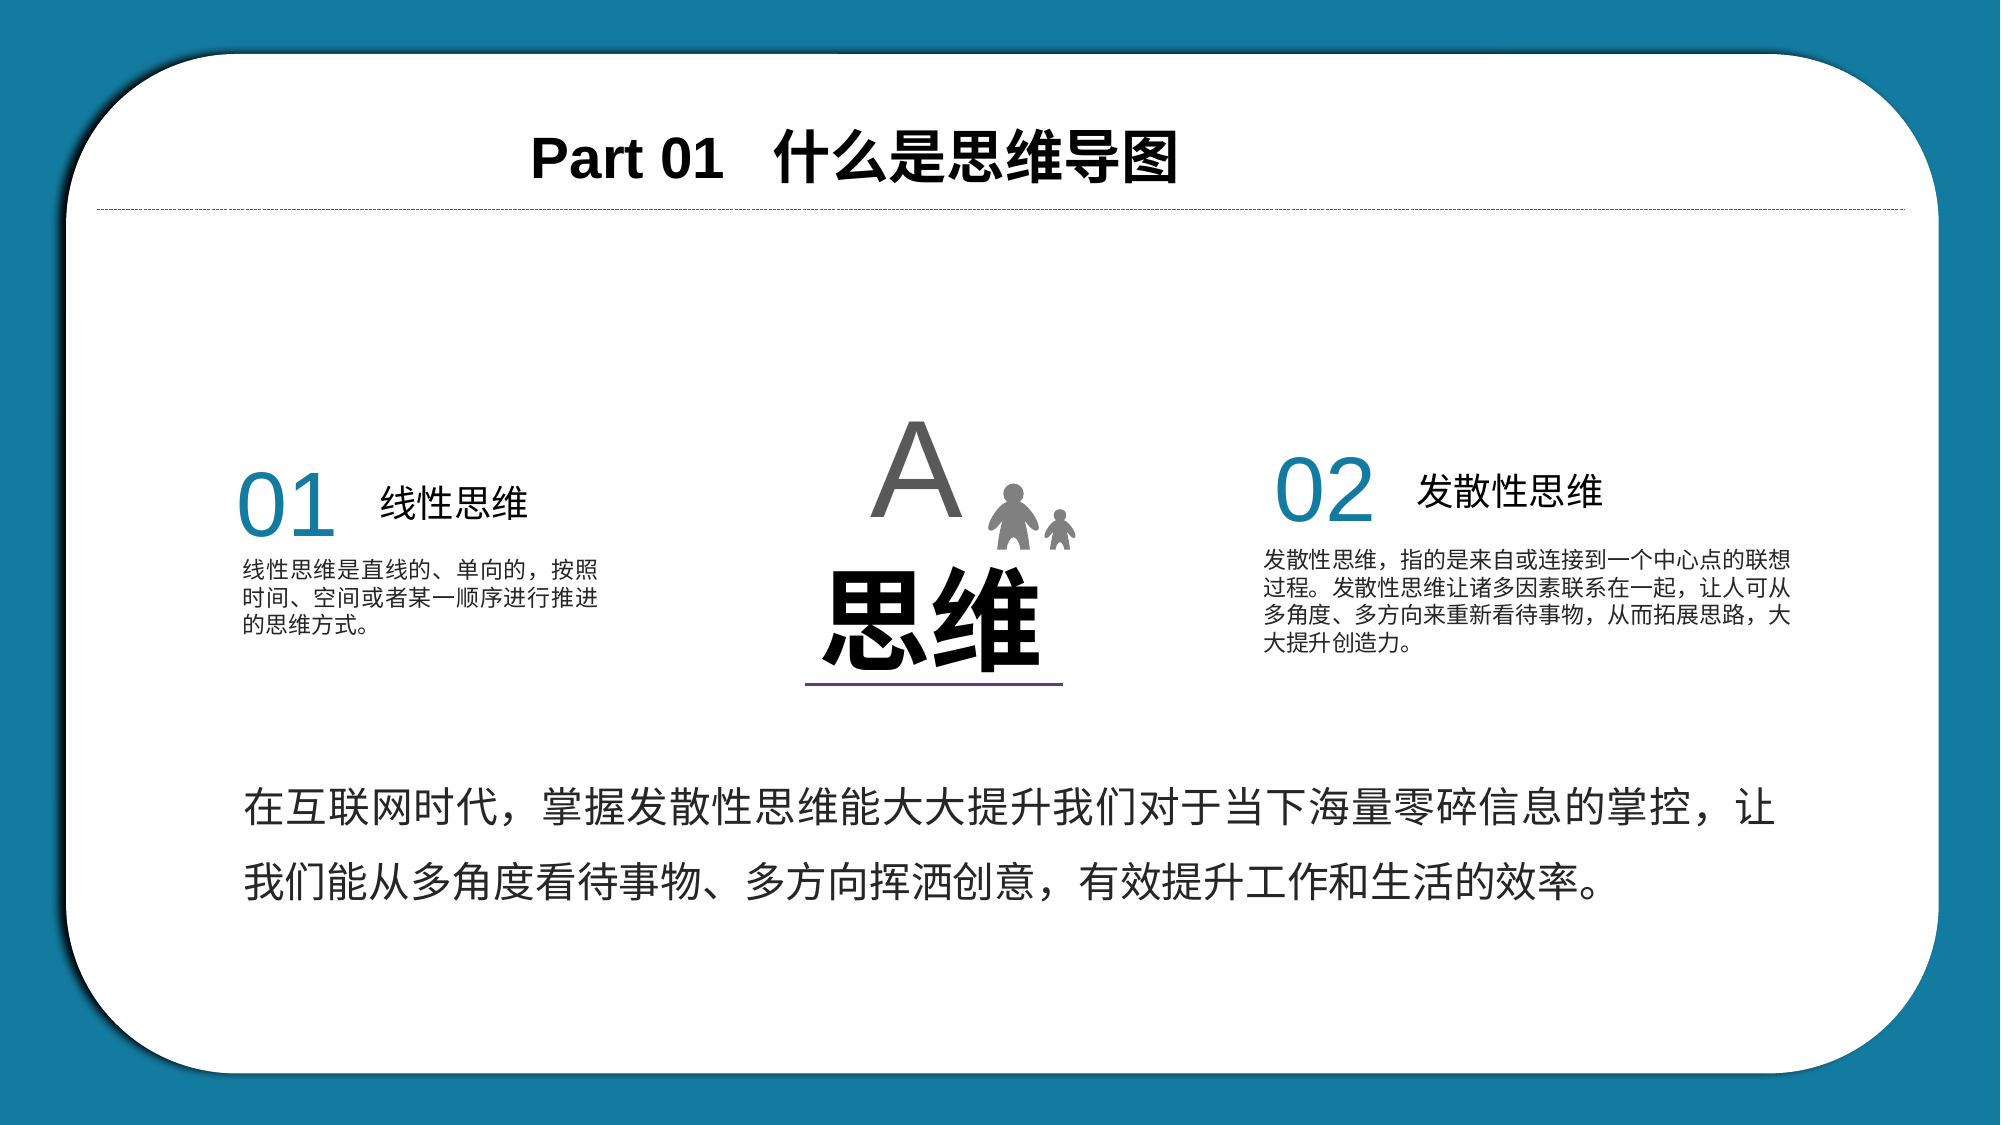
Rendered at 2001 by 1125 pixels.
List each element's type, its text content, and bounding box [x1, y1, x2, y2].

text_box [1235, 422, 1821, 665]
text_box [96, 112, 1905, 210]
text_box 在互联网时代，掌握发散性思维能大大提升我们对于当下海量零碎信息的掌控，让我们能从多角度看待事物、多方向挥洒创意，有效提升工作和生活的效率。 [228, 748, 1792, 914]
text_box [803, 371, 1098, 695]
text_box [197, 436, 614, 647]
